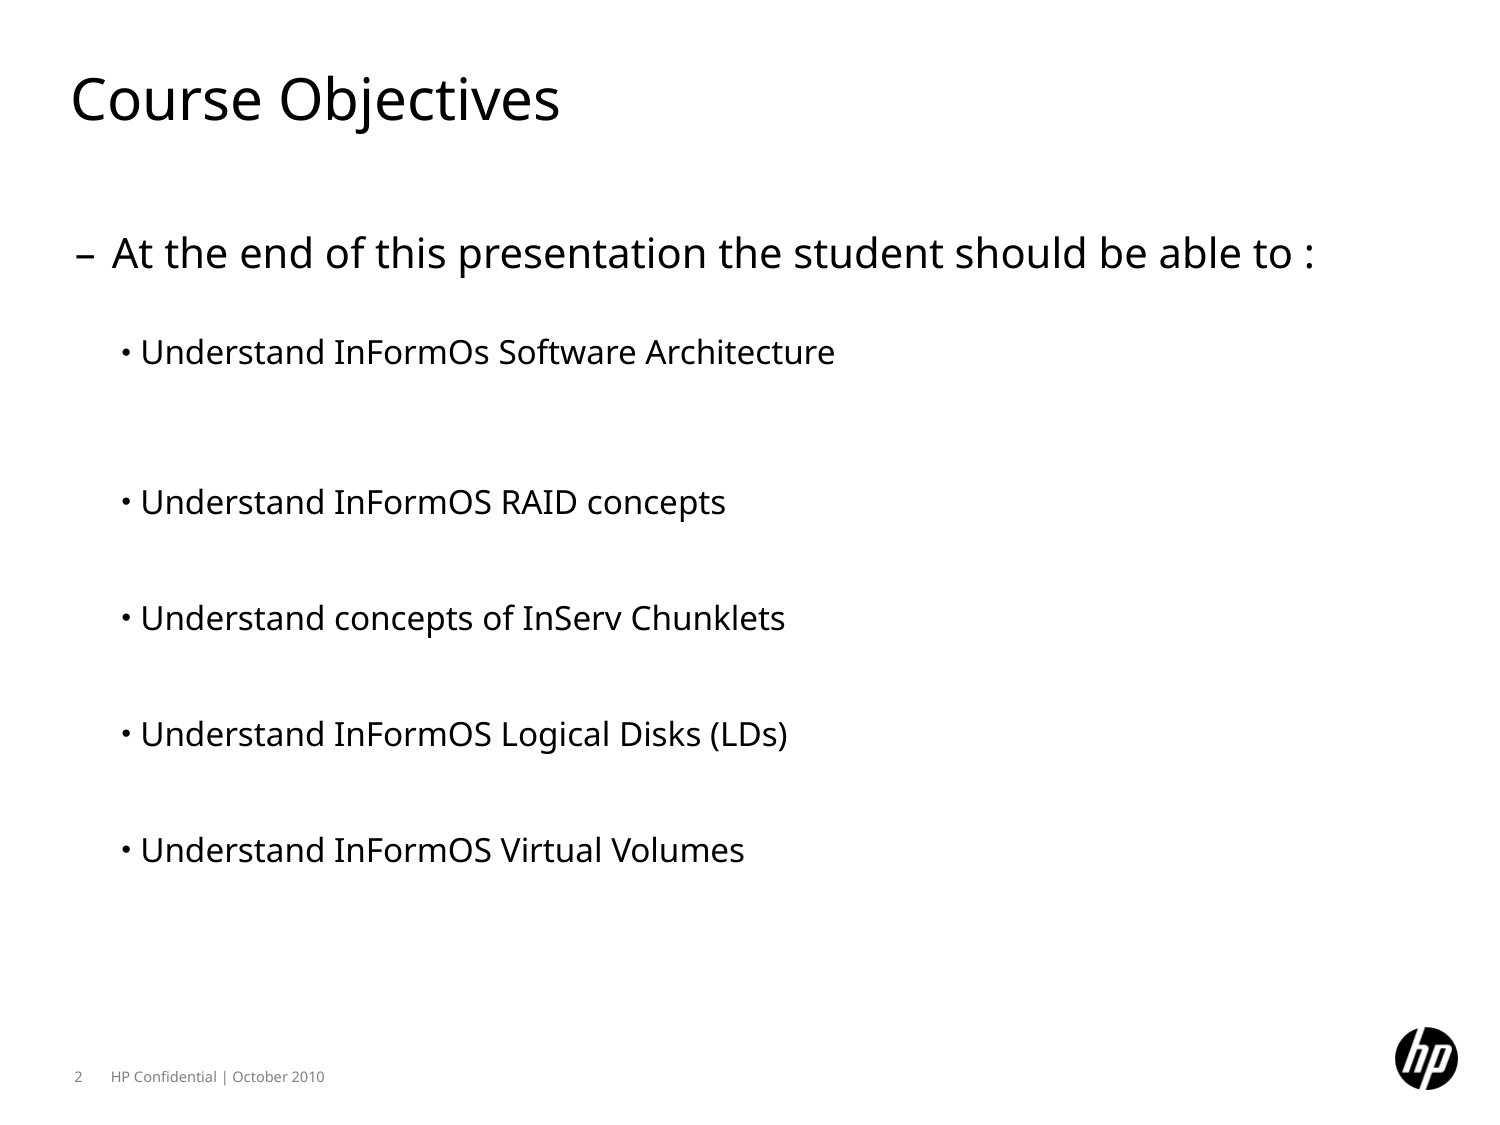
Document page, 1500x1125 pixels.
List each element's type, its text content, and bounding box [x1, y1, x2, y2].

list At the end of this presentation the student should be able to : Understand InFormOs Software Architecture Understand InFormOS RAID concepts Understand concepts of InServ Chunklets Understand InFormOS Logical Disks (LDs) Understand InFormOS Virtual Volumes [59, 224, 1456, 1006]
picture [1393, 1025, 1460, 1092]
title Course Objectives [55, 54, 1451, 199]
